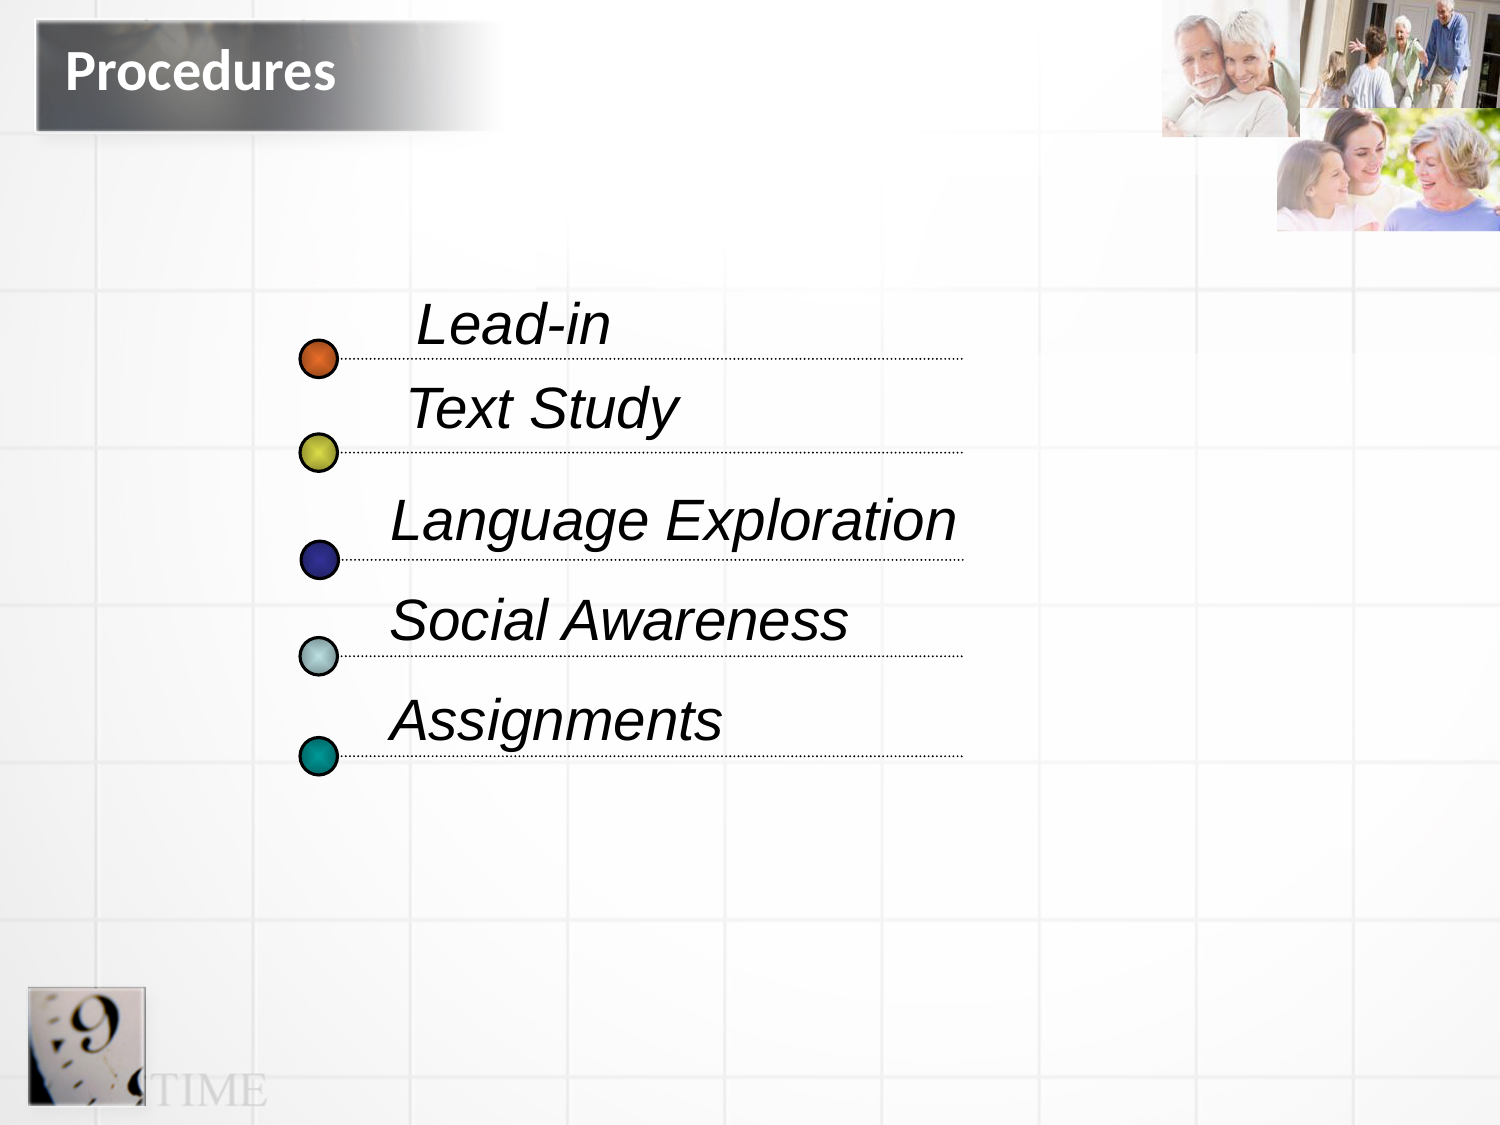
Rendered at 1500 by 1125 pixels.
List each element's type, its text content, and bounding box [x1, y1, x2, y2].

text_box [299, 339, 963, 378]
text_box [299, 737, 963, 776]
picture [0, 0, 1500, 1125]
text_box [300, 540, 964, 579]
text_box Procedures [37, 24, 438, 110]
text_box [299, 433, 963, 472]
text_box Text Study [390, 385, 694, 432]
text_box Language Exploration [375, 474, 990, 560]
text_box Assignments [375, 685, 740, 735]
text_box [299, 637, 963, 676]
text_box Lead-in [401, 279, 627, 338]
text_box Social Awareness [375, 588, 925, 635]
